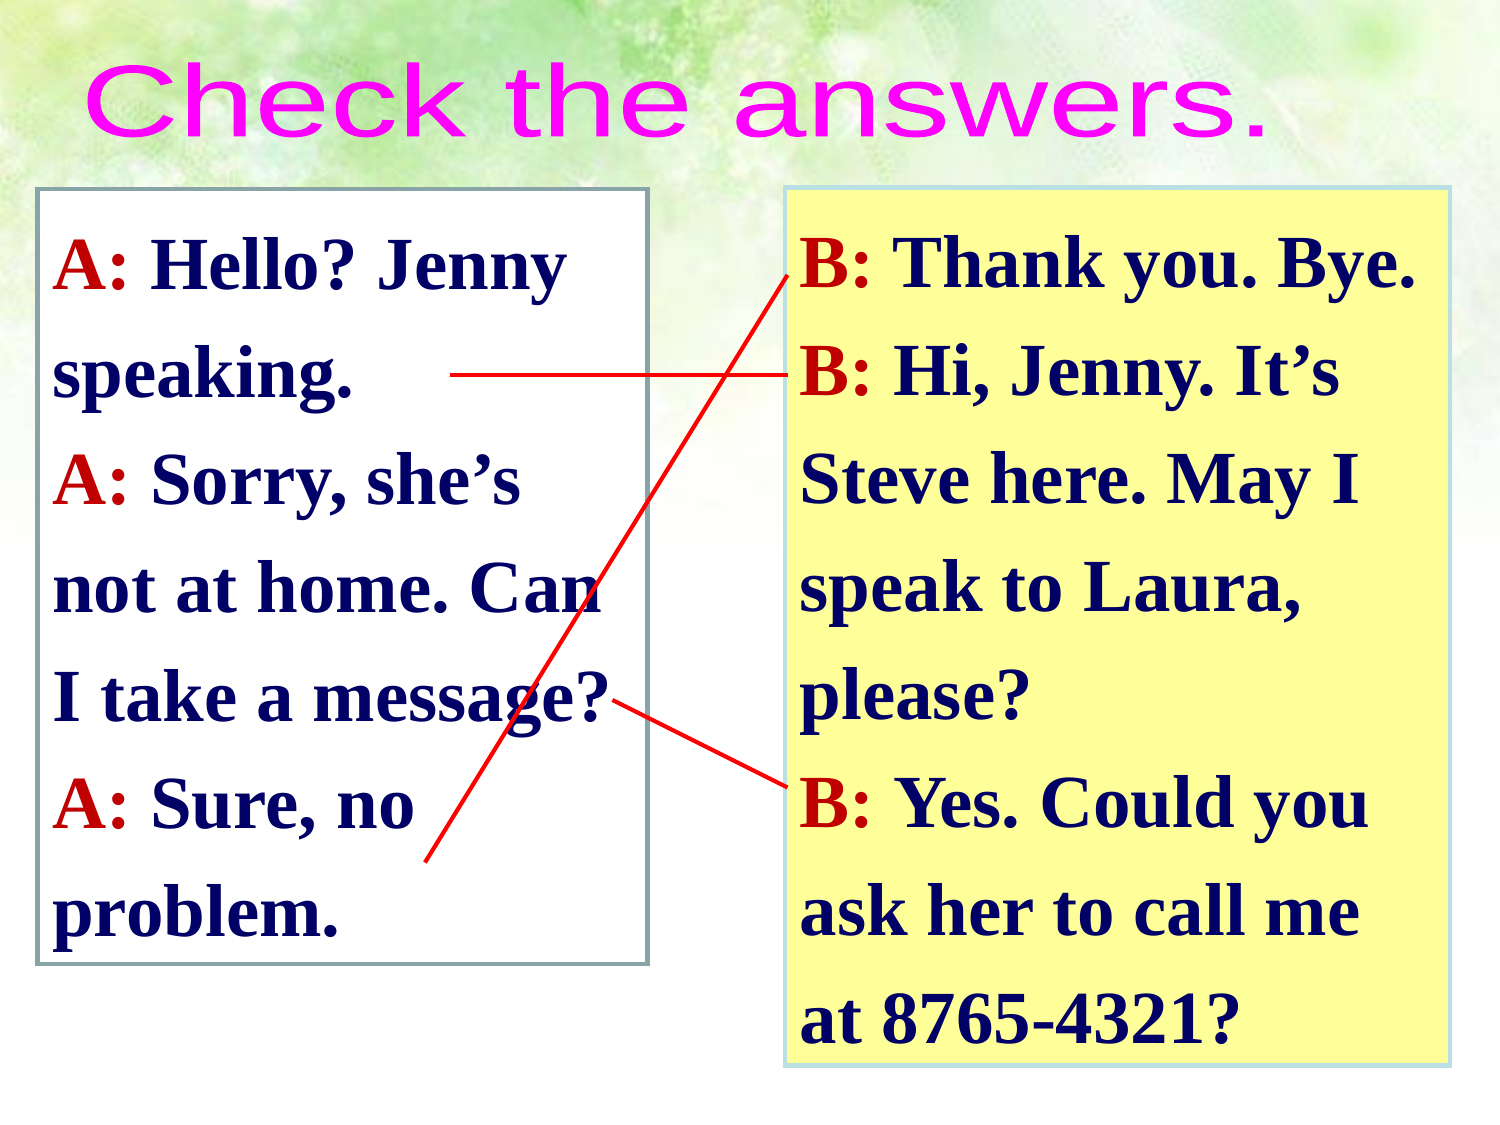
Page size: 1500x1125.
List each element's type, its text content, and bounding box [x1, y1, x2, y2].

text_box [424, 274, 788, 863]
picture [0, 0, 1500, 1125]
text_box B: Thank you. Bye. B: Hi, Jenny. It’s Steve here. May I speak to Laura, please? B: Yes. Could you ask her to call me at 8765-4321? [785, 187, 1450, 1066]
text_box A: Hello? Jenny speaking. A: Sorry, she’s not at home. Can I take a message? A: Sure, no problem. [37, 188, 648, 964]
